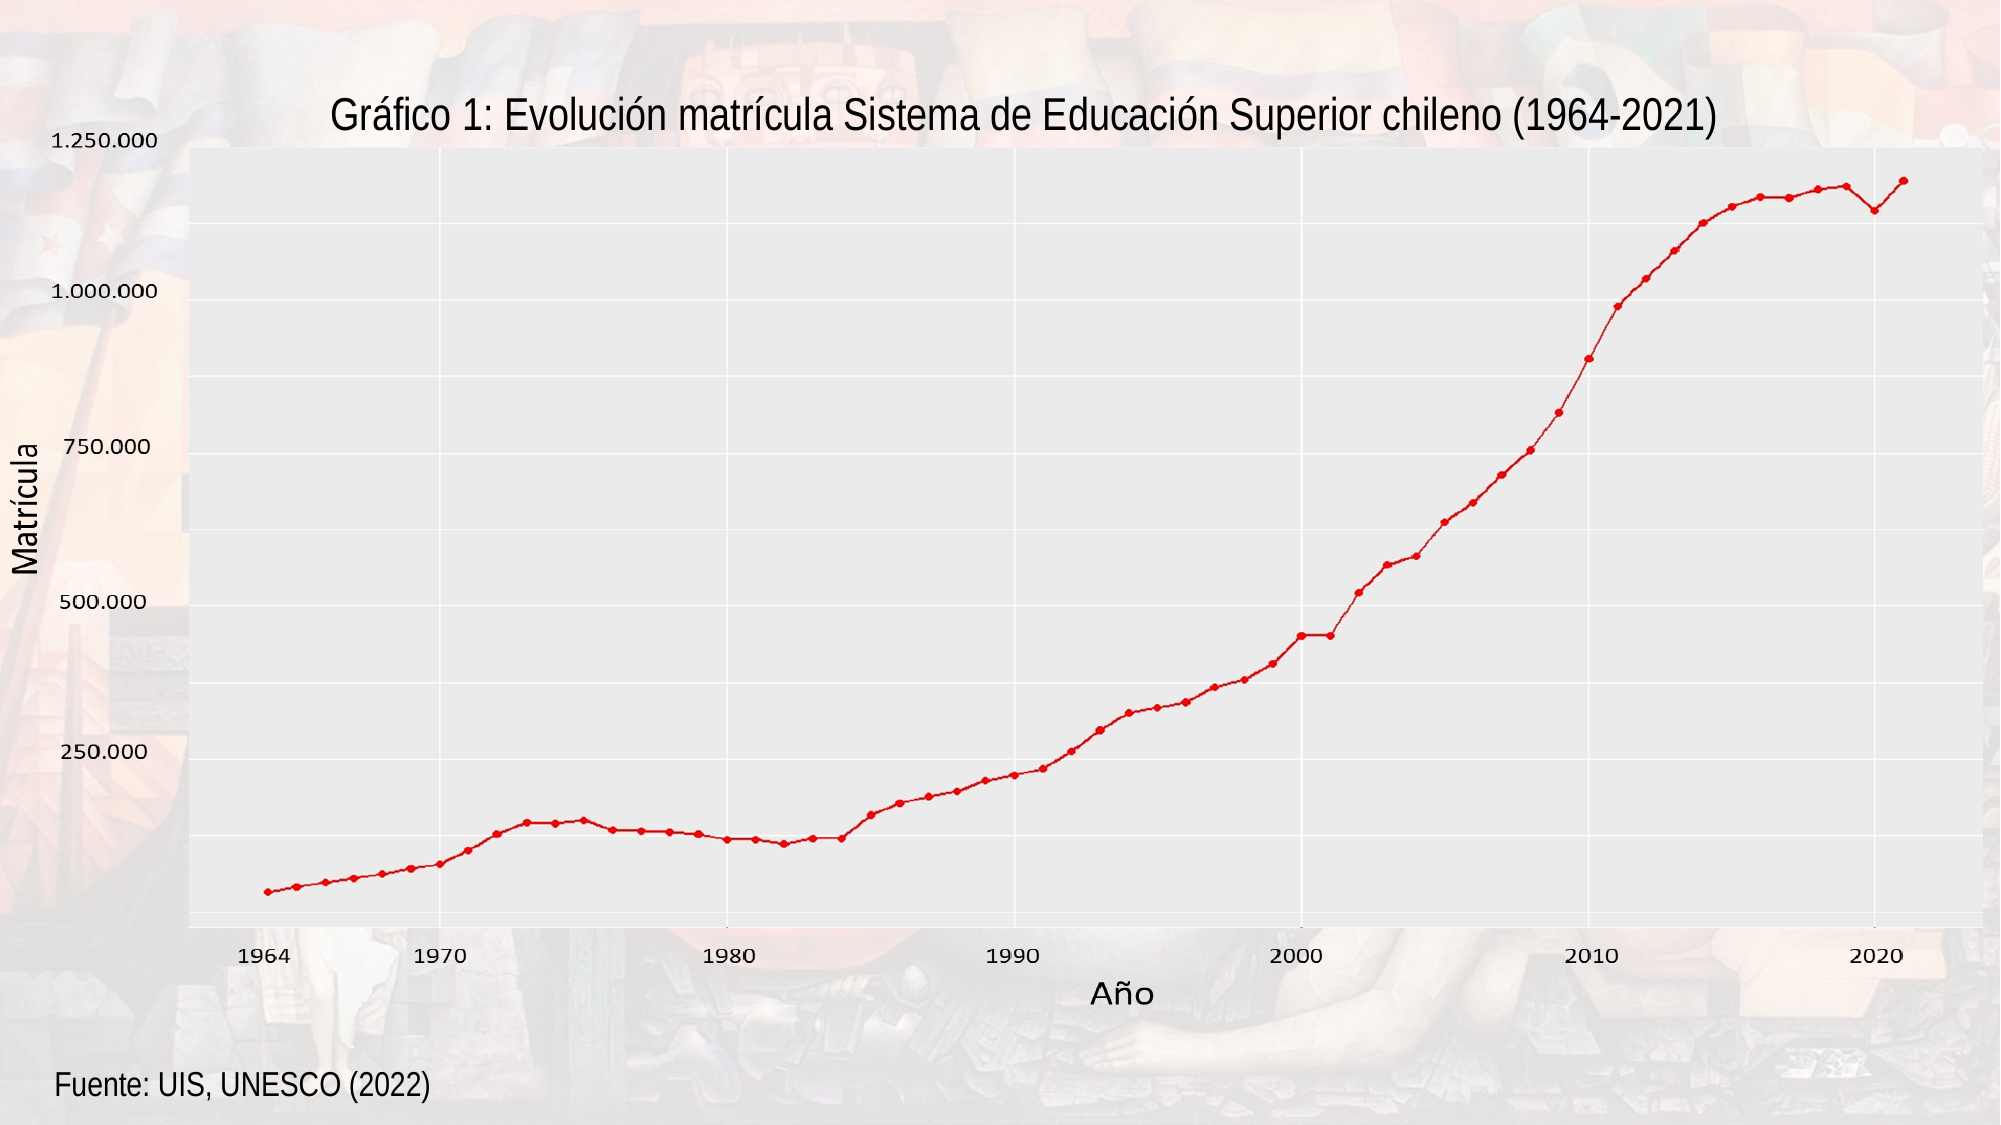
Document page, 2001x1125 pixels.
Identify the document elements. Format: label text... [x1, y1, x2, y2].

picture [0, 119, 2000, 1035]
list Fuente: UIS, UNESCO (2022) [39, 1045, 532, 1111]
list Gráfico 1: Evolución matrícula Sistema de Educación Superior chileno (1964-2021) [315, 49, 1744, 116]
